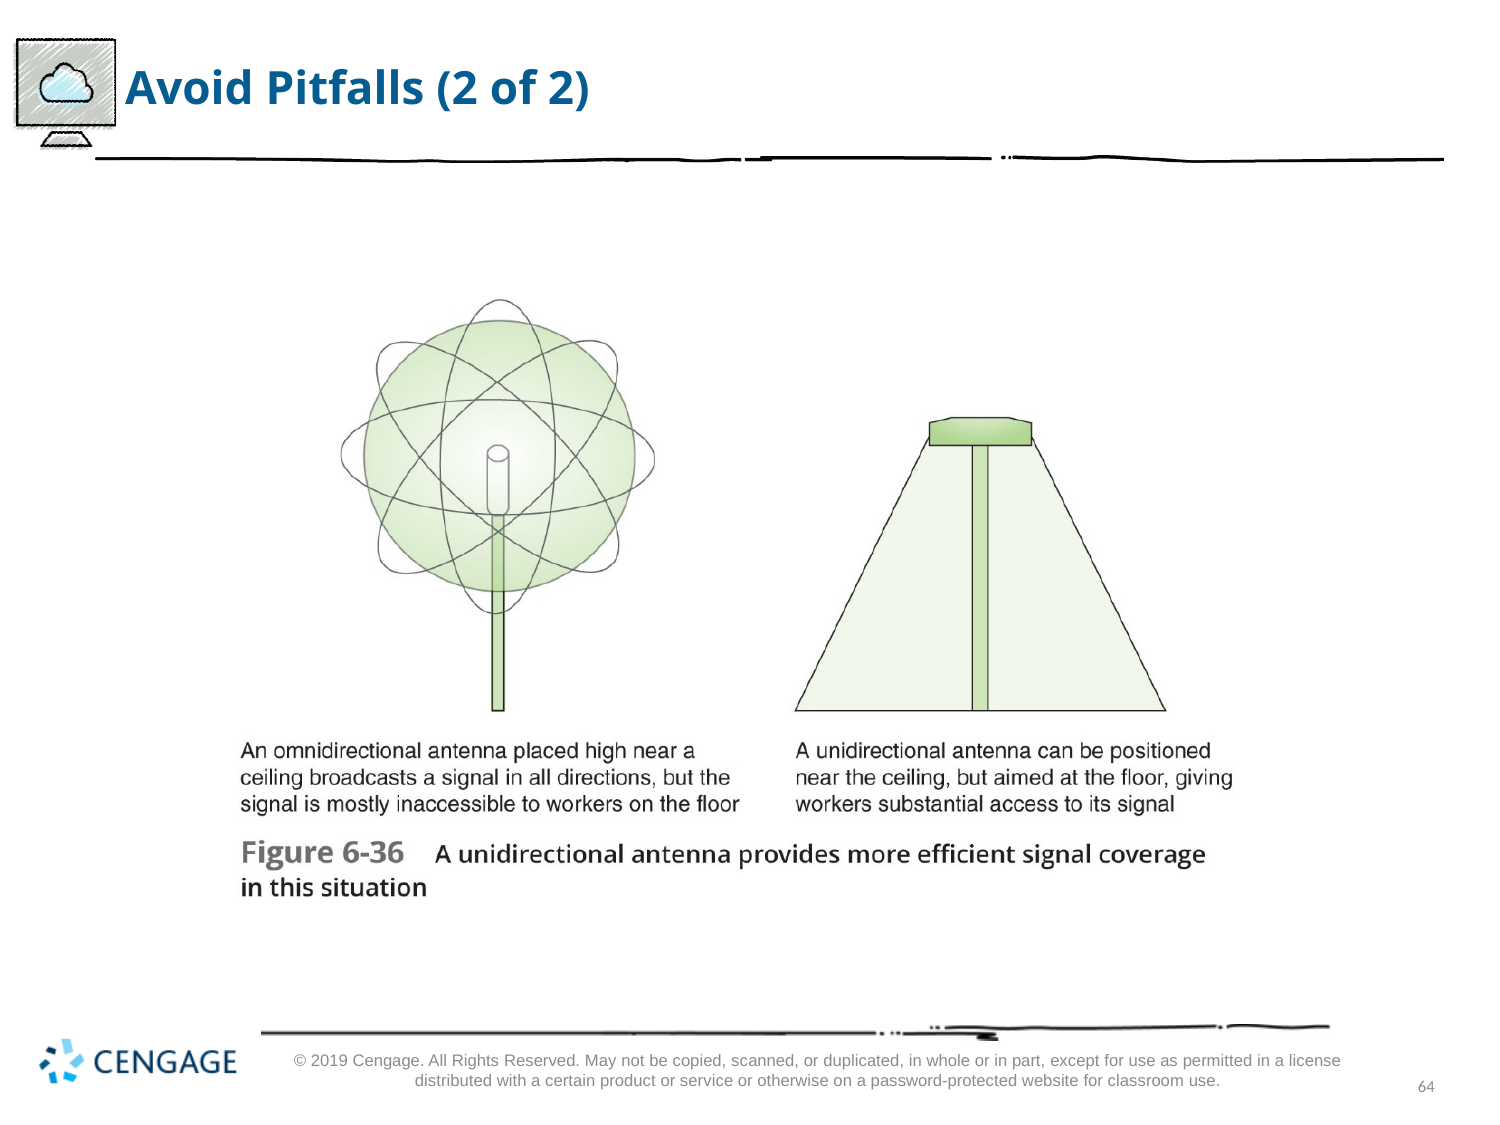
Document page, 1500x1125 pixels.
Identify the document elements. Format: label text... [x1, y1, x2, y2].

picture [261, 1024, 1331, 1041]
picture [237, 295, 1235, 899]
footer © 2019 Cengage. All Rights Reserved. May not be copied, scanned, or duplicated, in whole or in part, except for use as permitted in a license distributed with a certain product or service or otherwise on a password-protected website for classroom use. [262, 1050, 1375, 1091]
picture [95, 155, 1444, 163]
picture [13, 36, 117, 151]
picture [19, 1025, 249, 1096]
title Avoid Pitfalls (2 of 2) [125, 66, 1442, 116]
